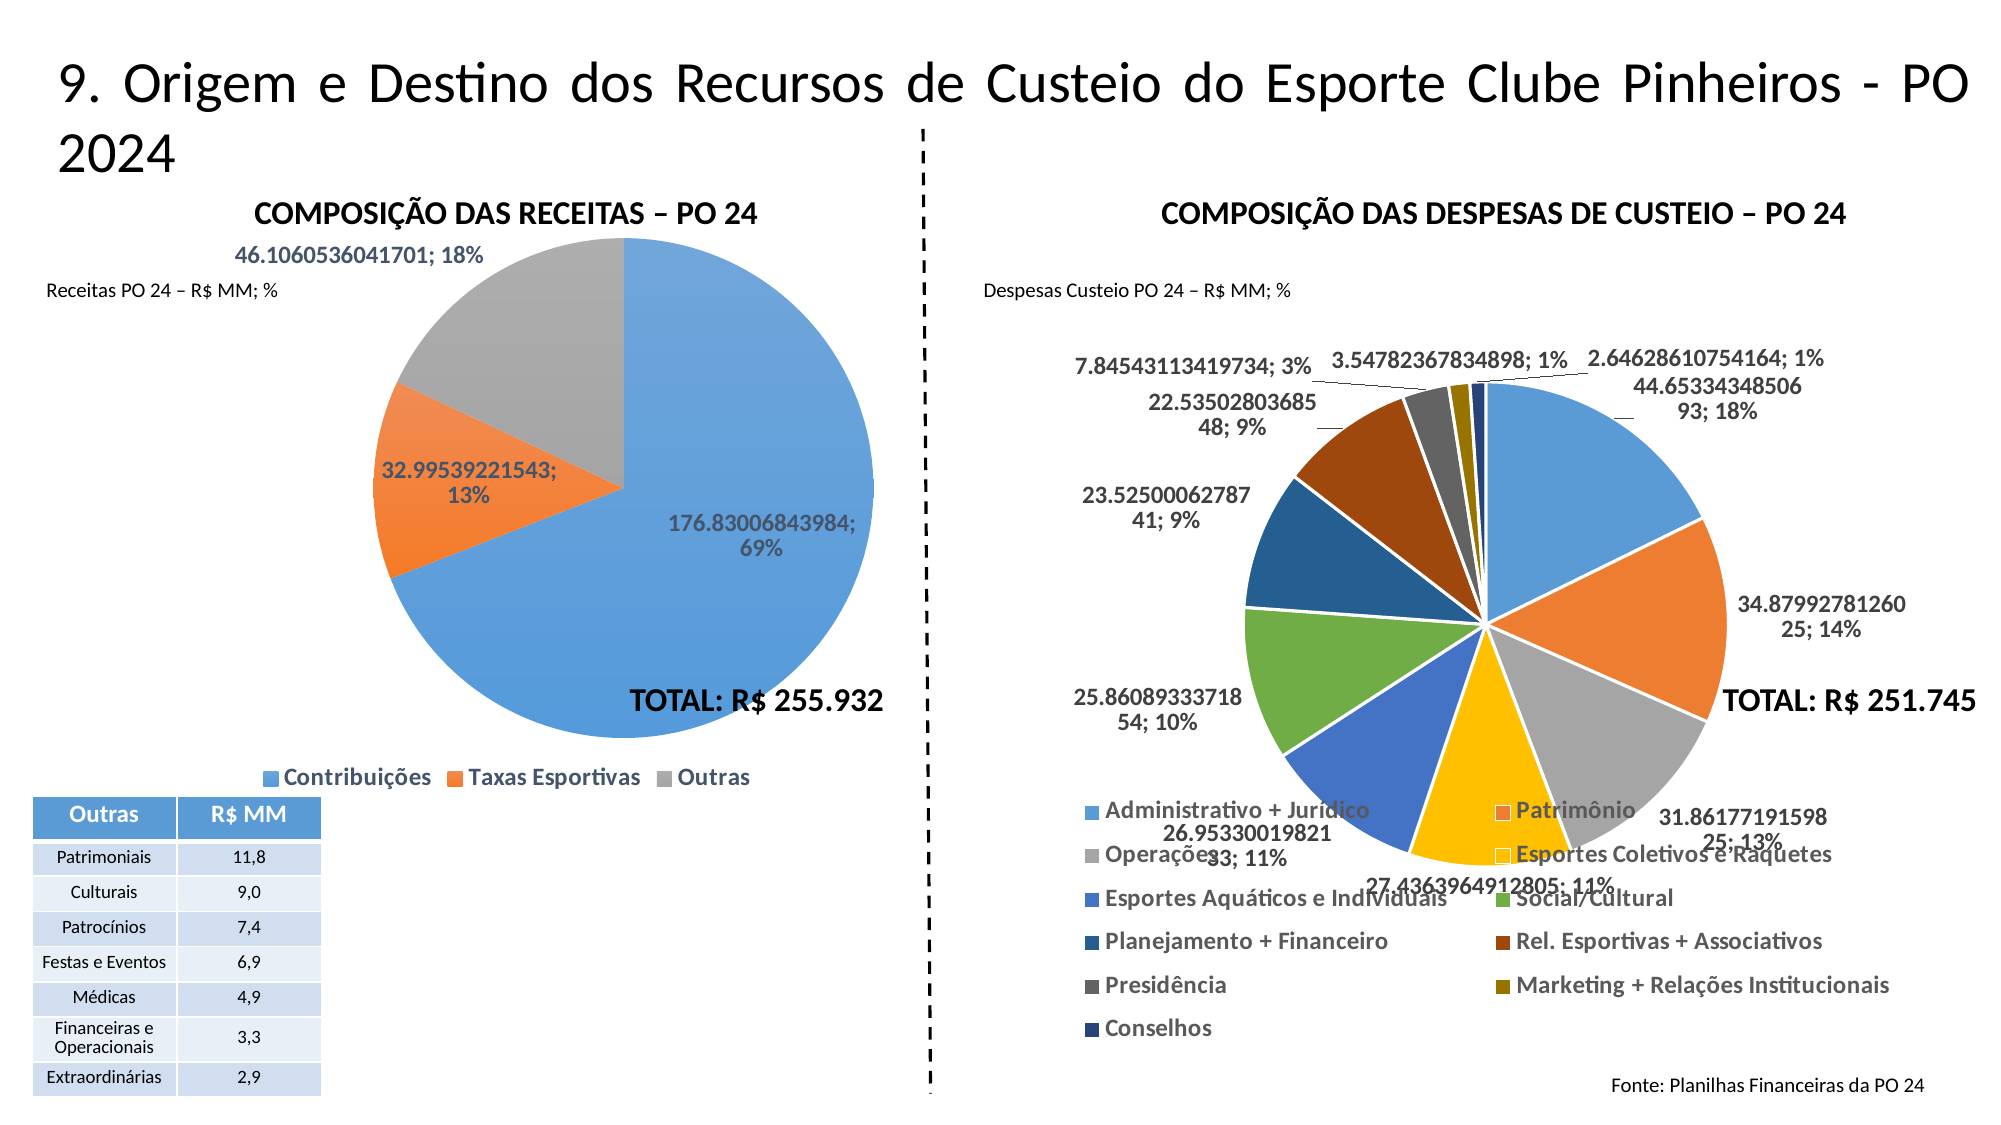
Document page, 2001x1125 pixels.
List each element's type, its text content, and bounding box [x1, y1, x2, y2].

table_header Outras [33, 798, 176, 839]
table_cell Festas e Eventos [33, 947, 176, 981]
table_cell Financeiras e Operacionais [33, 1018, 176, 1061]
table_cell Patrimoniais [33, 844, 176, 875]
chart [931, 211, 1957, 1076]
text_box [922, 128, 931, 1094]
chart [0, 211, 922, 798]
table_cell 2,9 [178, 1063, 321, 1096]
table_cell 11,8 [178, 844, 321, 875]
table_cell Culturais [33, 877, 176, 911]
table_cell Patrocínios [33, 912, 176, 946]
table_cell 3,3 [178, 1018, 321, 1061]
table_cell 6,9 [178, 947, 321, 981]
table_cell 7,4 [178, 912, 321, 946]
text_box TOTAL: R$ 251.745 [1957, 670, 2000, 726]
table_cell 4,9 [178, 983, 321, 1016]
table_header R$ MM [178, 798, 321, 839]
text_box COMPOSIÇÃO DAS RECEITAS – PO 24 [189, 184, 824, 211]
text_box 9. Origem e Destino dos Recursos de Custeio do Esporte Clube Pinheiros - PO 2024 [43, 36, 1986, 191]
table_cell 9,0 [178, 877, 321, 911]
table_cell Extraordinárias [33, 1063, 176, 1096]
table_cell Médicas [33, 983, 176, 1016]
text_box Fonte: Planilhas Financeiras da PO 24 [1596, 1064, 1974, 1105]
text_box COMPOSIÇÃO DAS DESPESAS DE CUSTEIO – PO 24 [1137, 184, 1872, 221]
